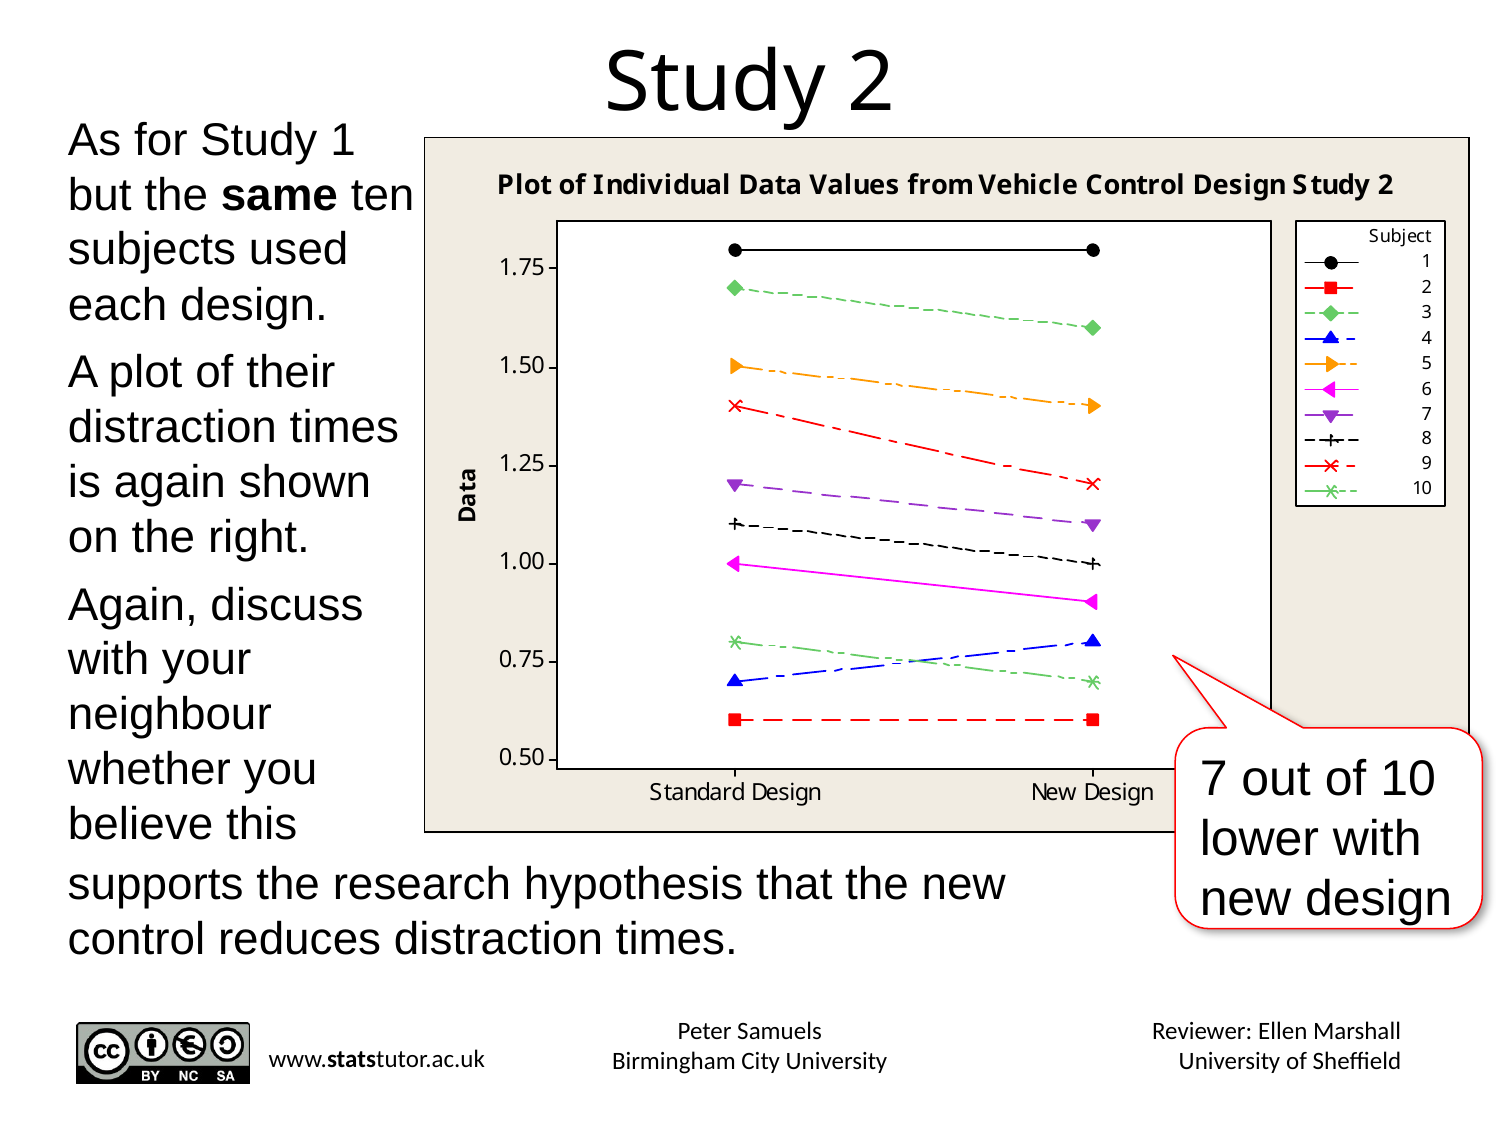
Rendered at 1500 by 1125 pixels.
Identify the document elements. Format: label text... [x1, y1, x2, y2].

text_box Reviewer: Ellen Marshall University of Sheffield [1038, 1007, 1417, 1083]
picture [76, 1022, 251, 1084]
text_box supports the research hypothesis that the new control reduces distraction times. [53, 845, 1140, 971]
text_box www.statstutor.ac.uk [254, 1035, 538, 1080]
text_box Peter Samuels Birmingham City University [549, 1007, 951, 1083]
text_box 7 out of 10 lower with new design [1175, 740, 1483, 929]
title Study 2 [75, 30, 1425, 124]
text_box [423, 136, 1471, 835]
text_box As for Study 1 but the same ten subjects used each design. A plot of their distraction times is again shown on the right. Again, discuss with your neighbour whether you believe this [53, 101, 443, 845]
